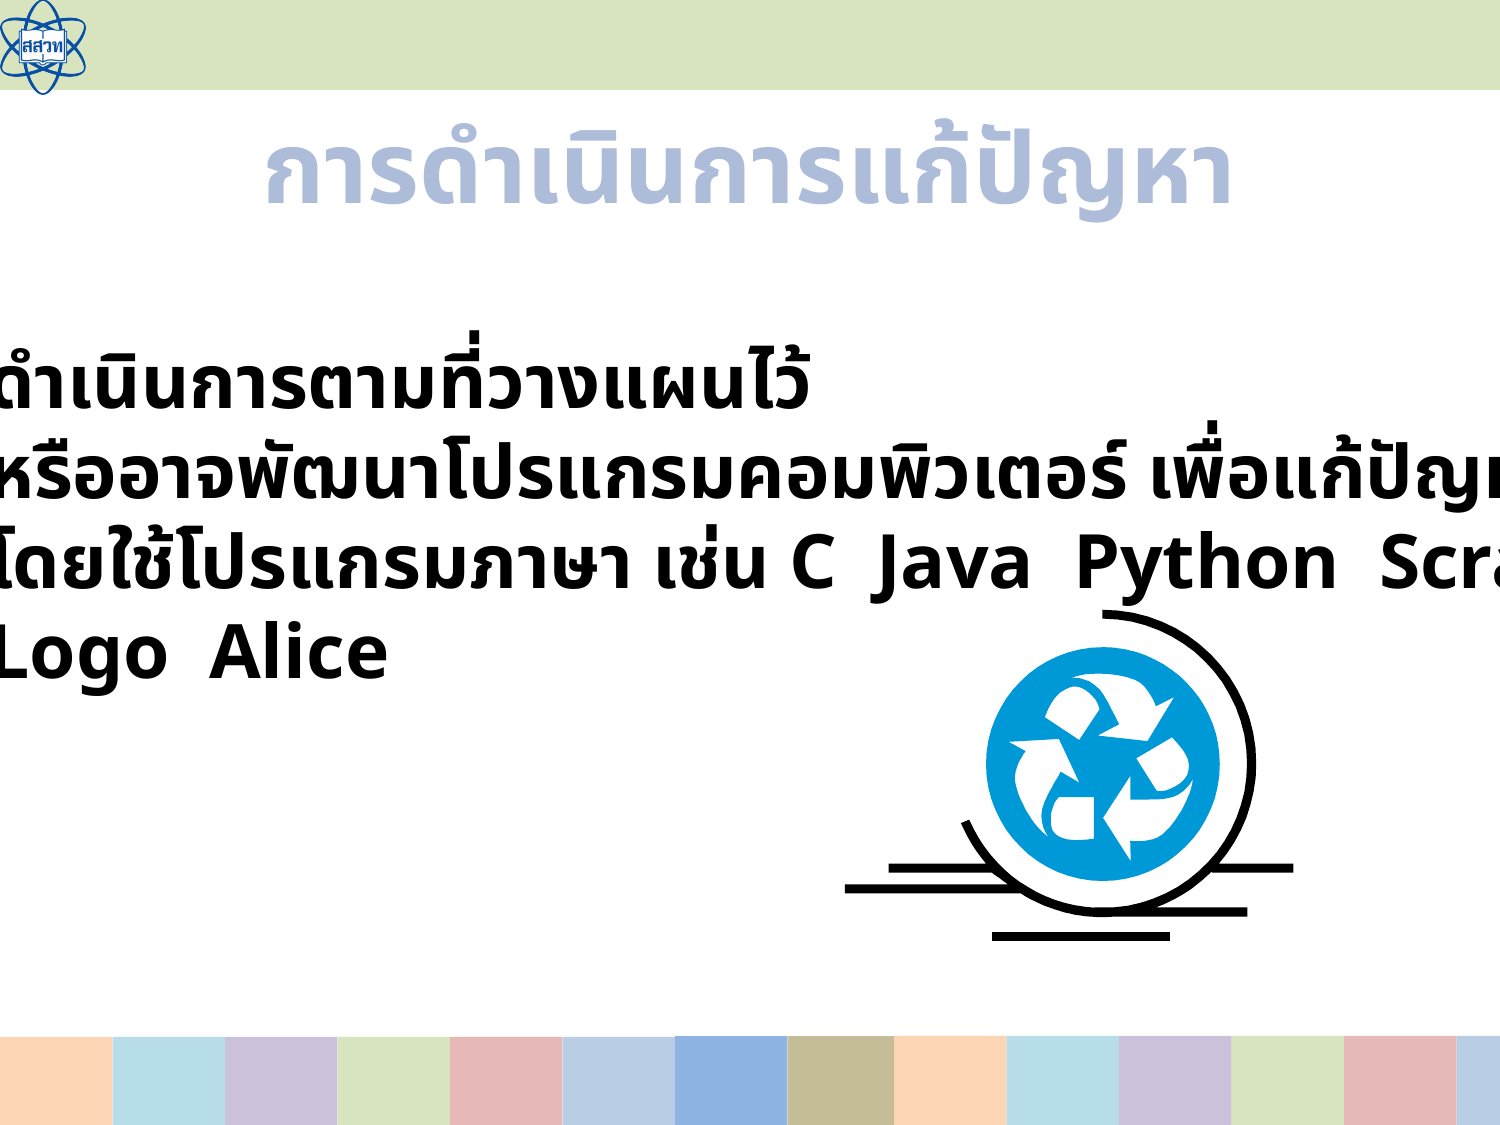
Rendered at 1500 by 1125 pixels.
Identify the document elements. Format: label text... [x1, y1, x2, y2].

title การดำเนินการแก้ปัญหา [112, 42, 1388, 284]
text_box ดำเนินการตามที่วางแผนไว้ หรืออาจพัฒนาโปรแกรมคอมพิวเตอร์ เพื่อแก้ปัญหา โดยใช้โปรแกรมภาษา เช่น C Java Python Scratch Logo Alice [0, 326, 1500, 701]
picture [844, 609, 1294, 941]
picture [0, 0, 86, 95]
